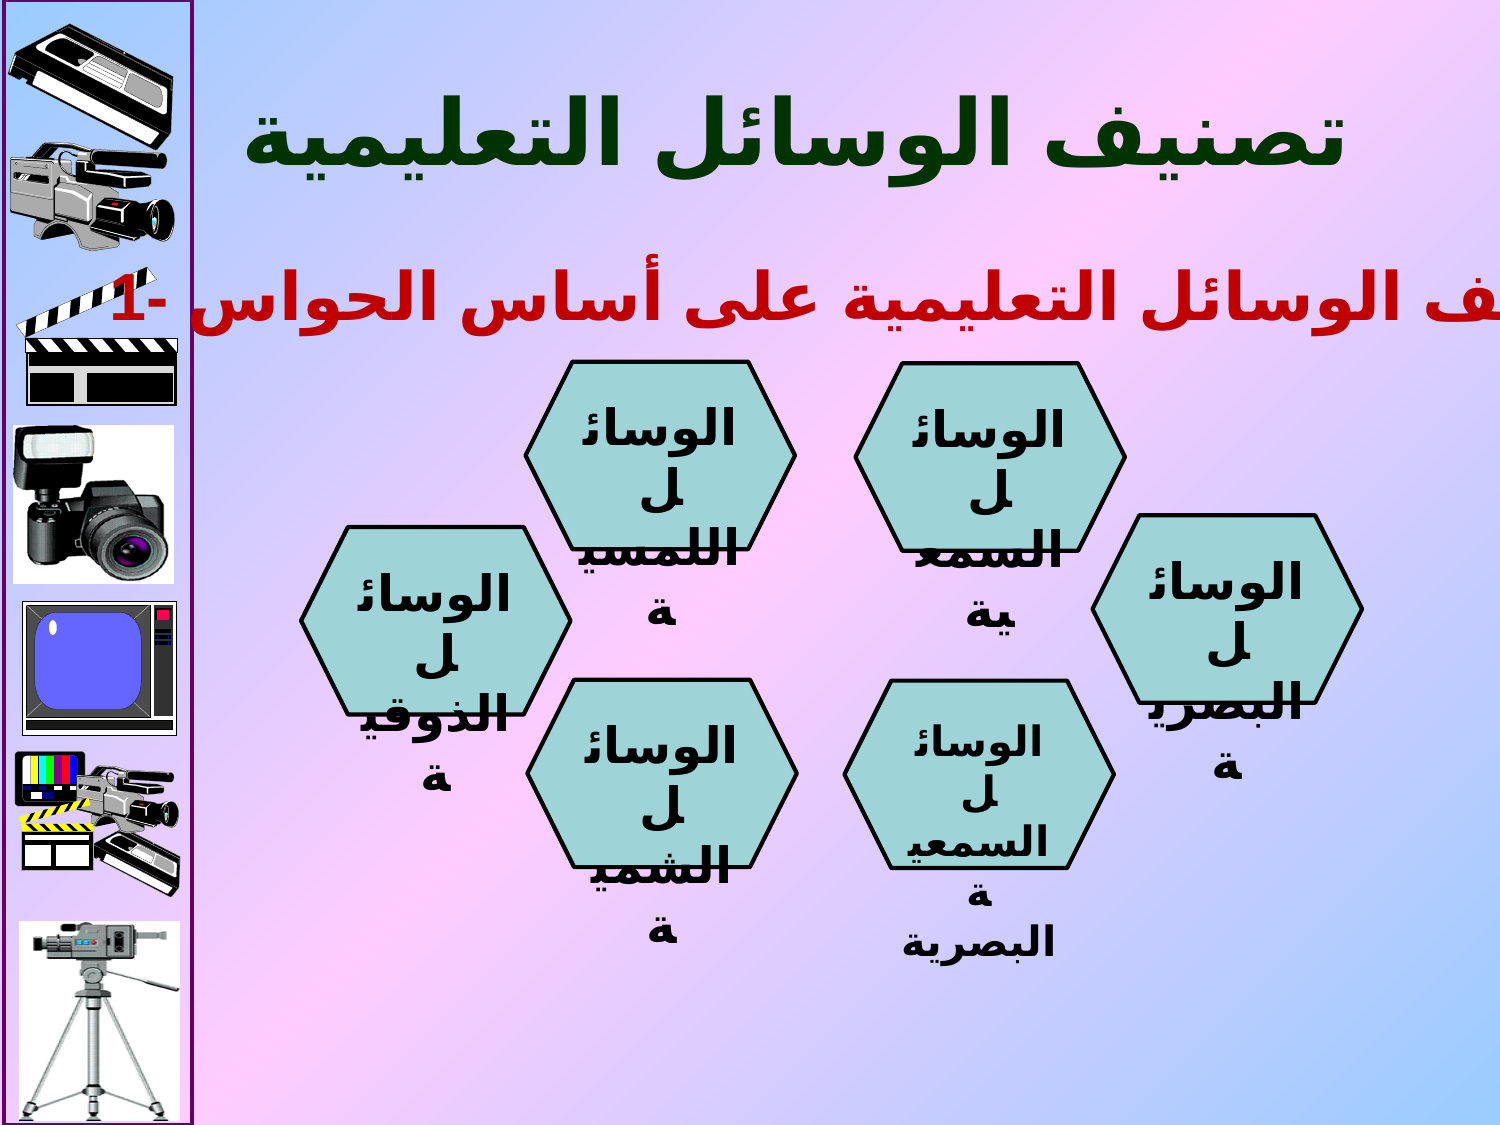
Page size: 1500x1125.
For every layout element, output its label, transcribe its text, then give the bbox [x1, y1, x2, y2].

text_box الوسائل الذوقية [301, 527, 571, 715]
text_box الوسائل البصرية [1092, 515, 1363, 703]
text_box تصنيف الوسائل التعليمية [226, 66, 1366, 191]
text_box 1- تصنيف الوسائل التعليمية على أساس الحواس [188, 246, 1500, 341]
text_box [186, 341, 192, 1125]
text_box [5, 21, 184, 1121]
text_box [4, 0, 192, 246]
text_box الوسائل السمعية البصرية [844, 680, 1114, 869]
text_box الوسائل اللمسية [525, 361, 796, 550]
text_box الوسائل السمعية [855, 363, 1125, 551]
text_box الوسائل الشمية [527, 679, 797, 868]
